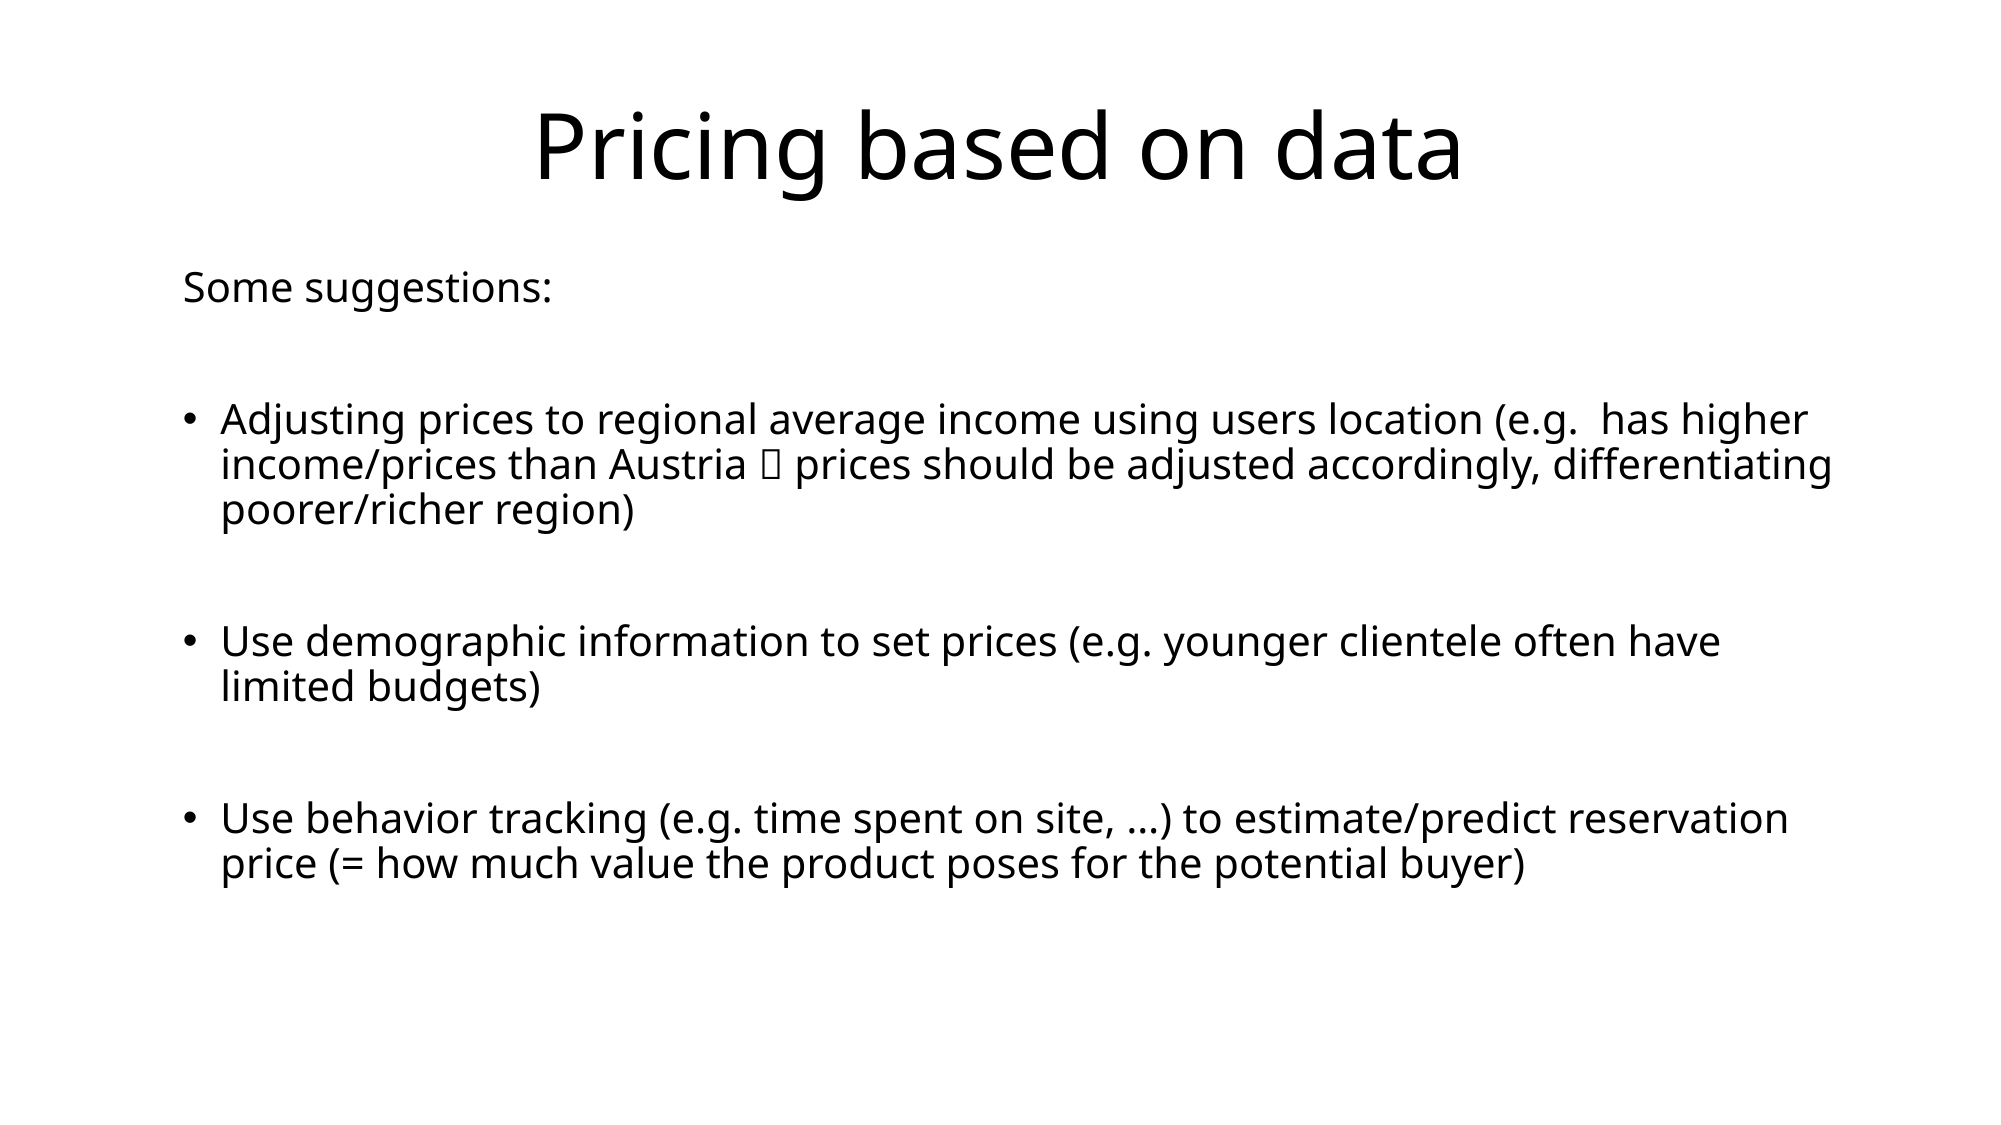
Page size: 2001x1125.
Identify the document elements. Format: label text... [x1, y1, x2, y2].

title Pricing based on data [137, 41, 1863, 260]
list Some suggestions: Adjusting prices to regional average income using users location (e.g. has higher income/prices than Austria  prices should be adjusted accordingly, differentiating poorer/richer region) Use demographic information to set prices (e.g. younger clientele often have limited budgets) Use behavior tracking (e.g. time spent on site, …) to estimate/predict reservation price (= how much value the product poses for the potential buyer) [167, 260, 1863, 950]
